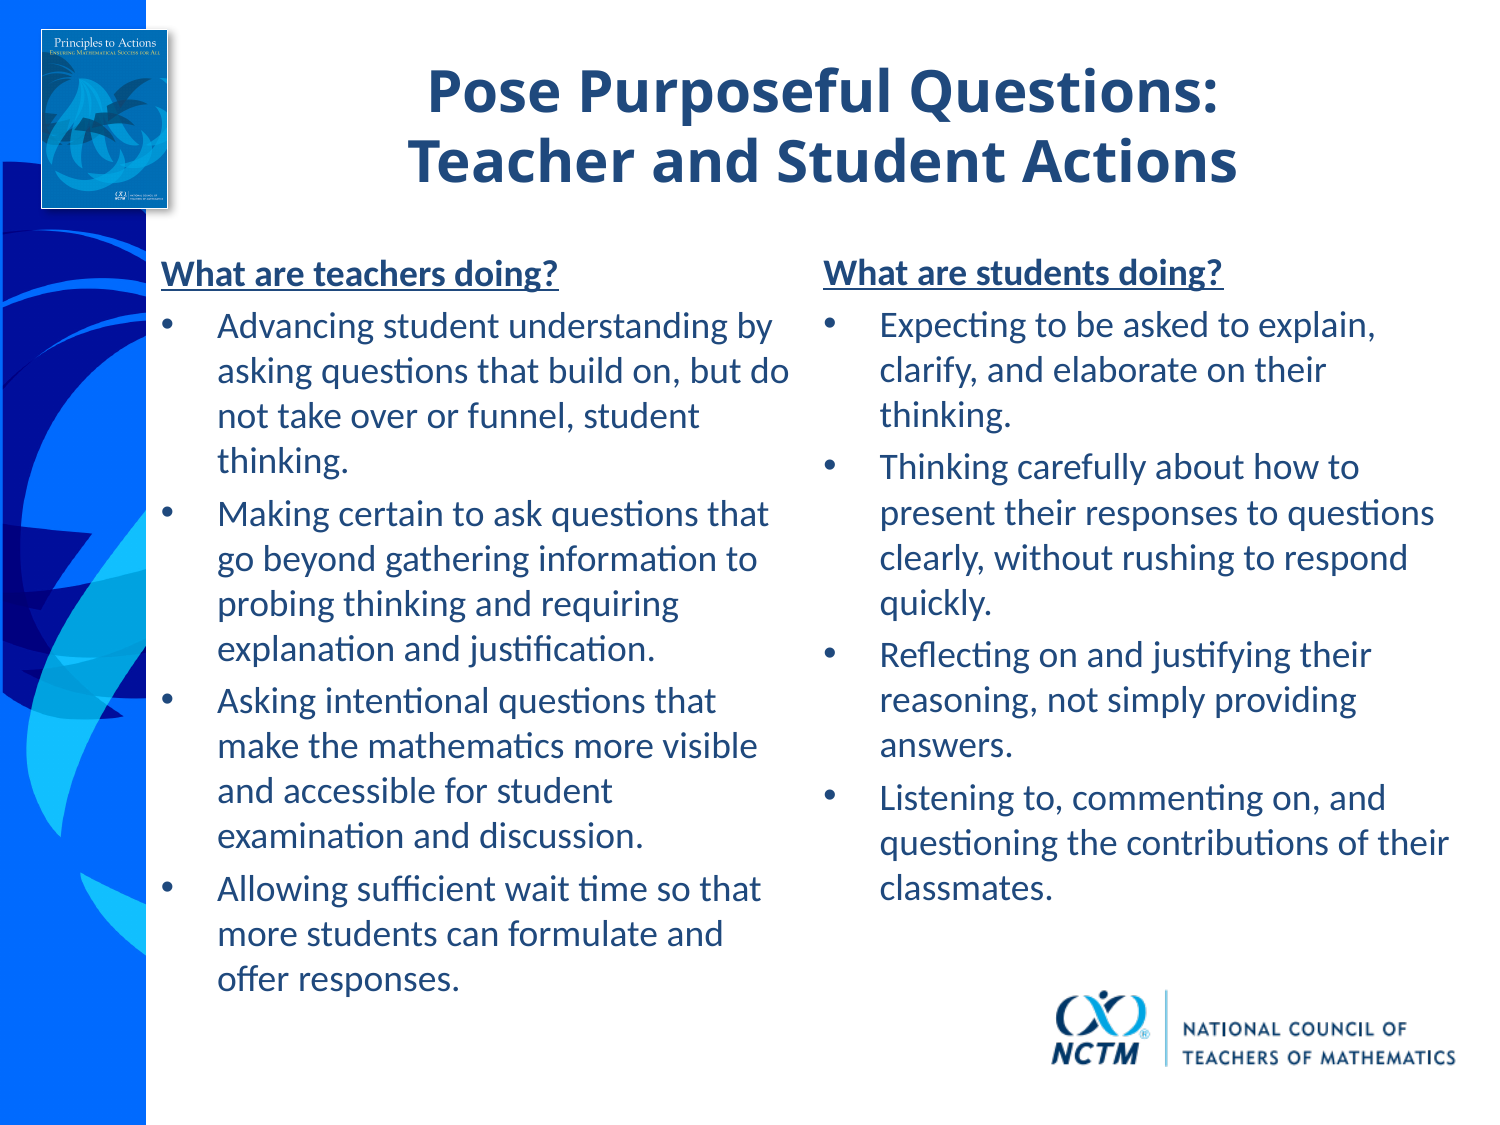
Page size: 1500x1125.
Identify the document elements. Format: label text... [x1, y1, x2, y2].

list What are teachers doing? Advancing student understanding by asking questions that build on, but do not take over or funnel, student thinking. Making certain to ask questions that go beyond gathering information to probing thinking and requiring explanation and justification. Asking intentional questions that make the mathematics more visible and accessible for student examination and discussion. Allowing sufficient wait time so that more students can formulate and offer responses. [151, 241, 808, 1102]
list What are students doing? Expecting to be asked to explain, clarify, and elaborate on their thinking. Thinking carefully about how to present their responses to questions clearly, without rushing to respond quickly. Reflecting on and justifying their reasoning, not simply providing answers. Listening to, commenting on, and questioning the contributions of their classmates. [808, 239, 1474, 1103]
picture [1034, 969, 1474, 1085]
picture [0, 0, 168, 1125]
text_box Pose Purposeful Questions: Teacher and Student Actions [170, 29, 1500, 218]
